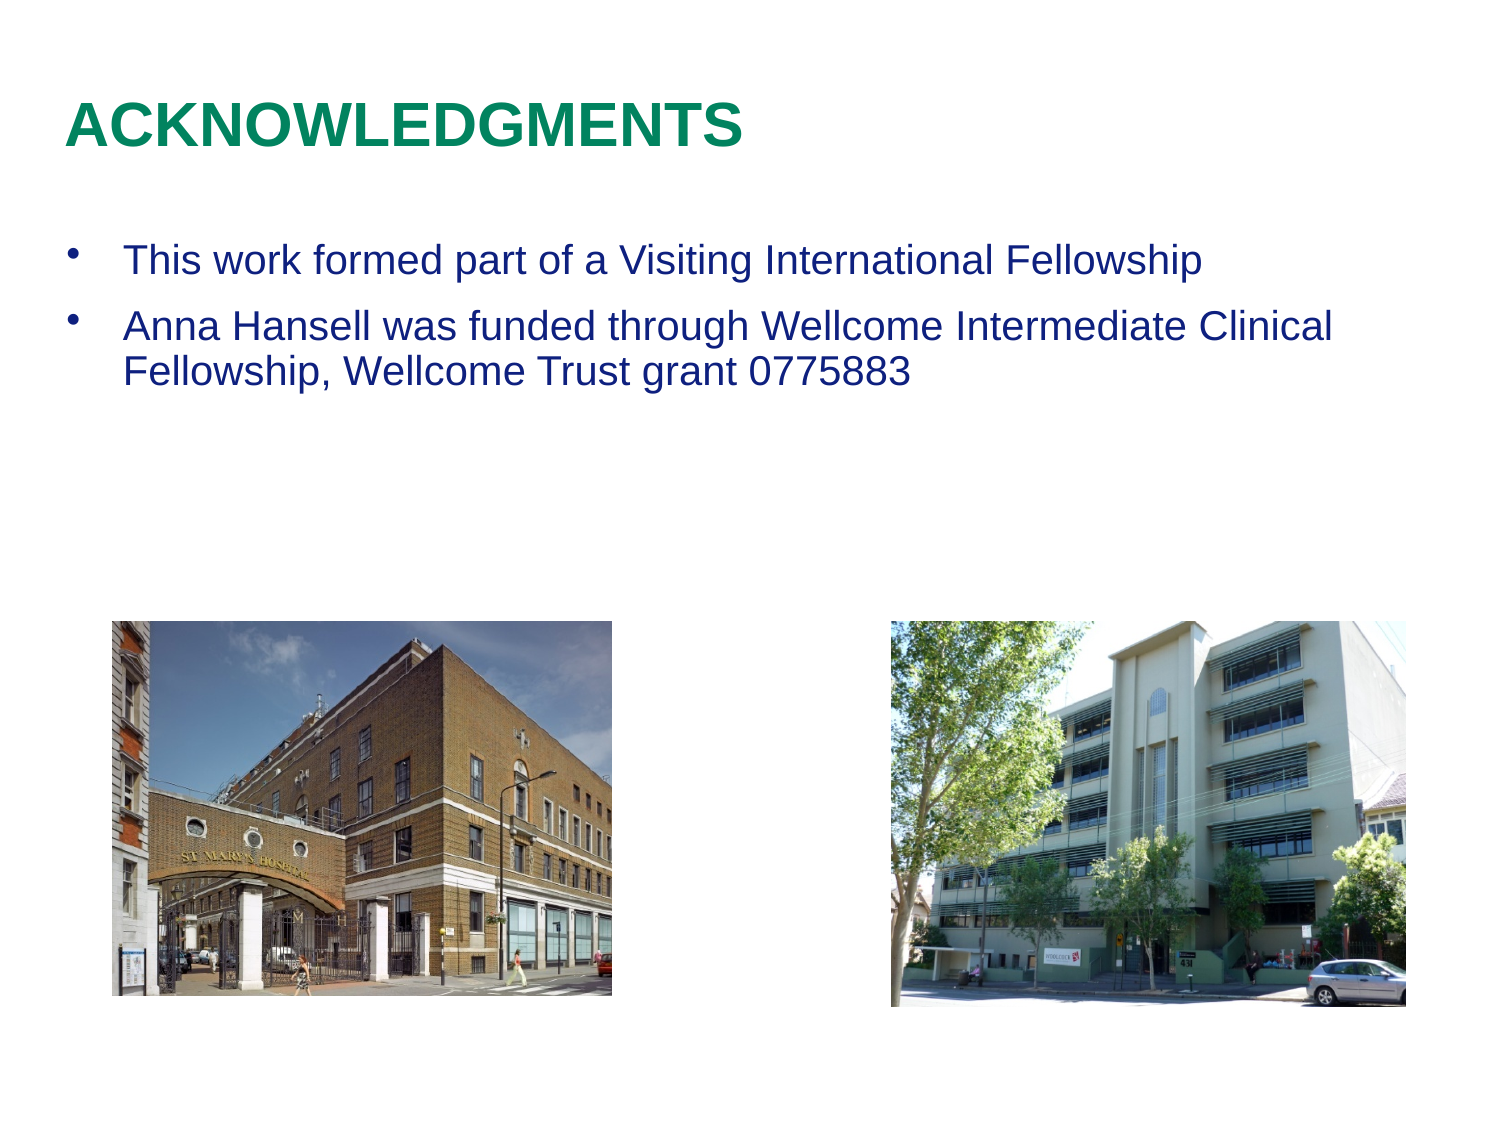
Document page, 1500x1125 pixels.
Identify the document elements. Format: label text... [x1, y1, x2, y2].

list This work formed part of a Visiting International Fellowship Anna Hansell was funded through Wellcome Intermediate Clinical Fellowship, Wellcome Trust grant 0775883 [51, 230, 1448, 1059]
picture [111, 621, 612, 997]
title ACKNOWLEDGMENTS [48, 27, 1325, 216]
picture [891, 621, 1406, 1008]
